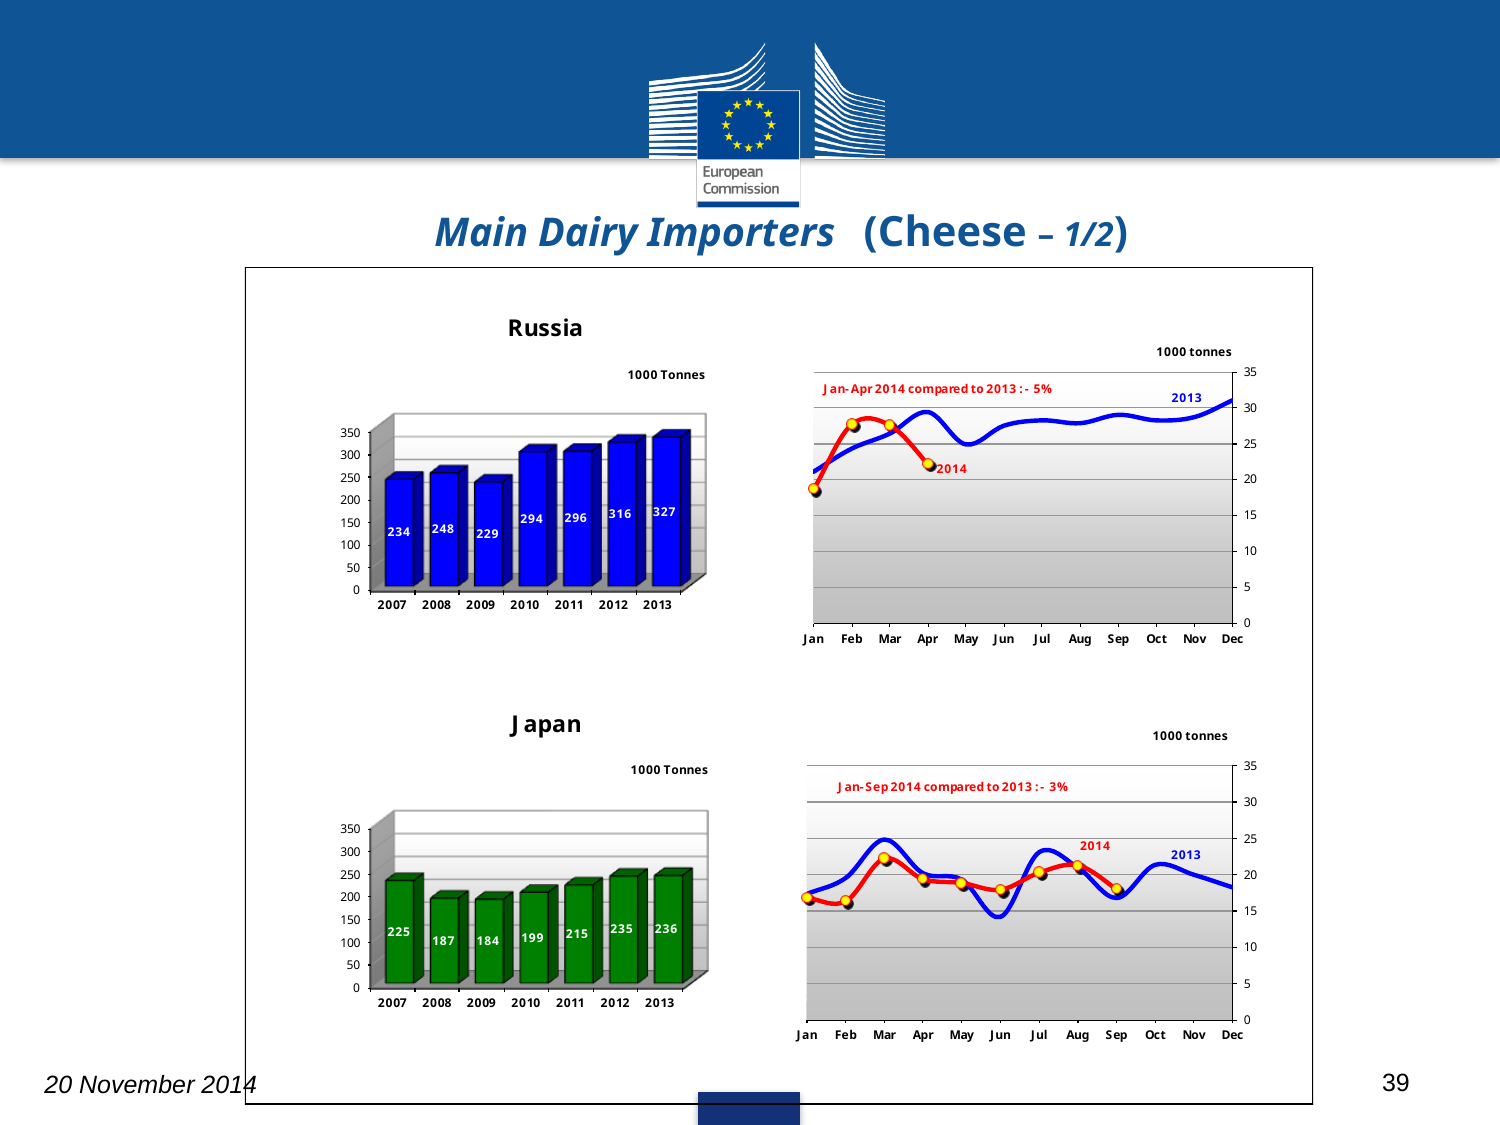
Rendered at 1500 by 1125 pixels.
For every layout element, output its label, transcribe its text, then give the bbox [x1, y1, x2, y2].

title Main Dairy Importers (Cheese – 1/2) [76, 172, 1427, 277]
picture [649, 42, 885, 172]
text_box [244, 266, 1315, 1106]
slide_number 39 [1319, 1058, 1425, 1103]
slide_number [29, 1060, 239, 1105]
